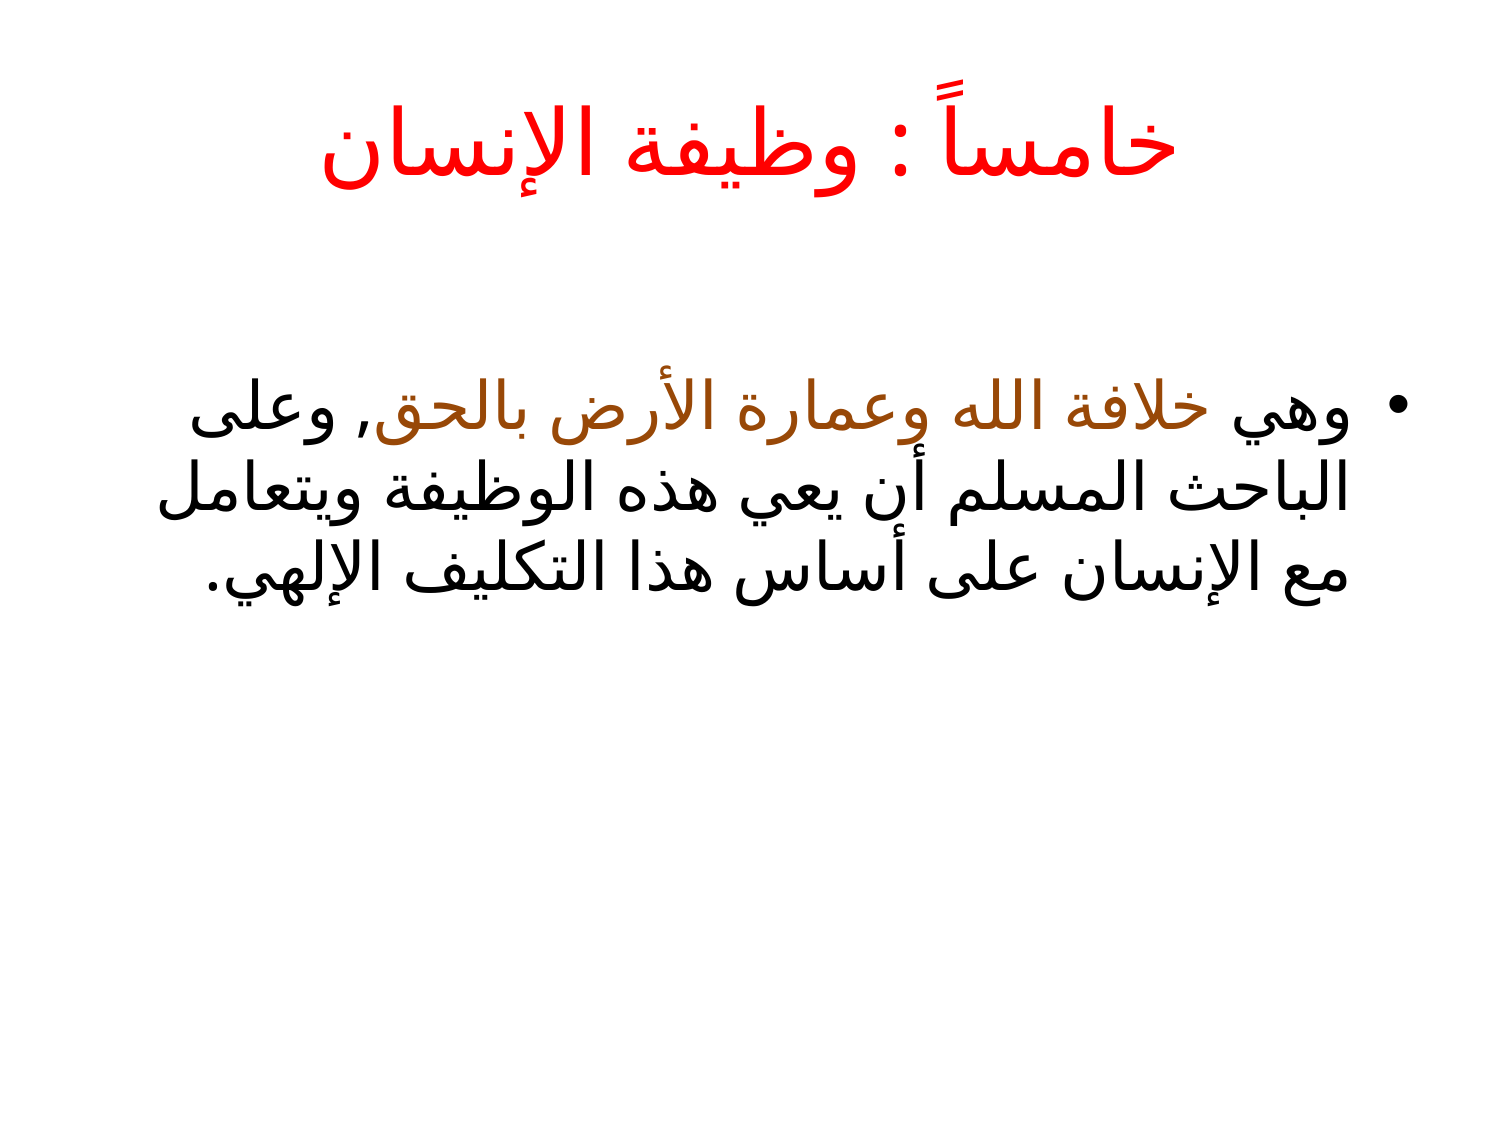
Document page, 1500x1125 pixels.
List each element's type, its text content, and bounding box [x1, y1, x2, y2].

list وهي خلافة الله وعمارة الأرض بالحق, وعلى الباحث المسلم أن يعي هذه الوظيفة ويتعامل مع الإنسان على أساس هذا التكليف الإلهي. [75, 262, 1425, 1005]
title خامساً : وظيفة الإنسان [75, 45, 1425, 233]
